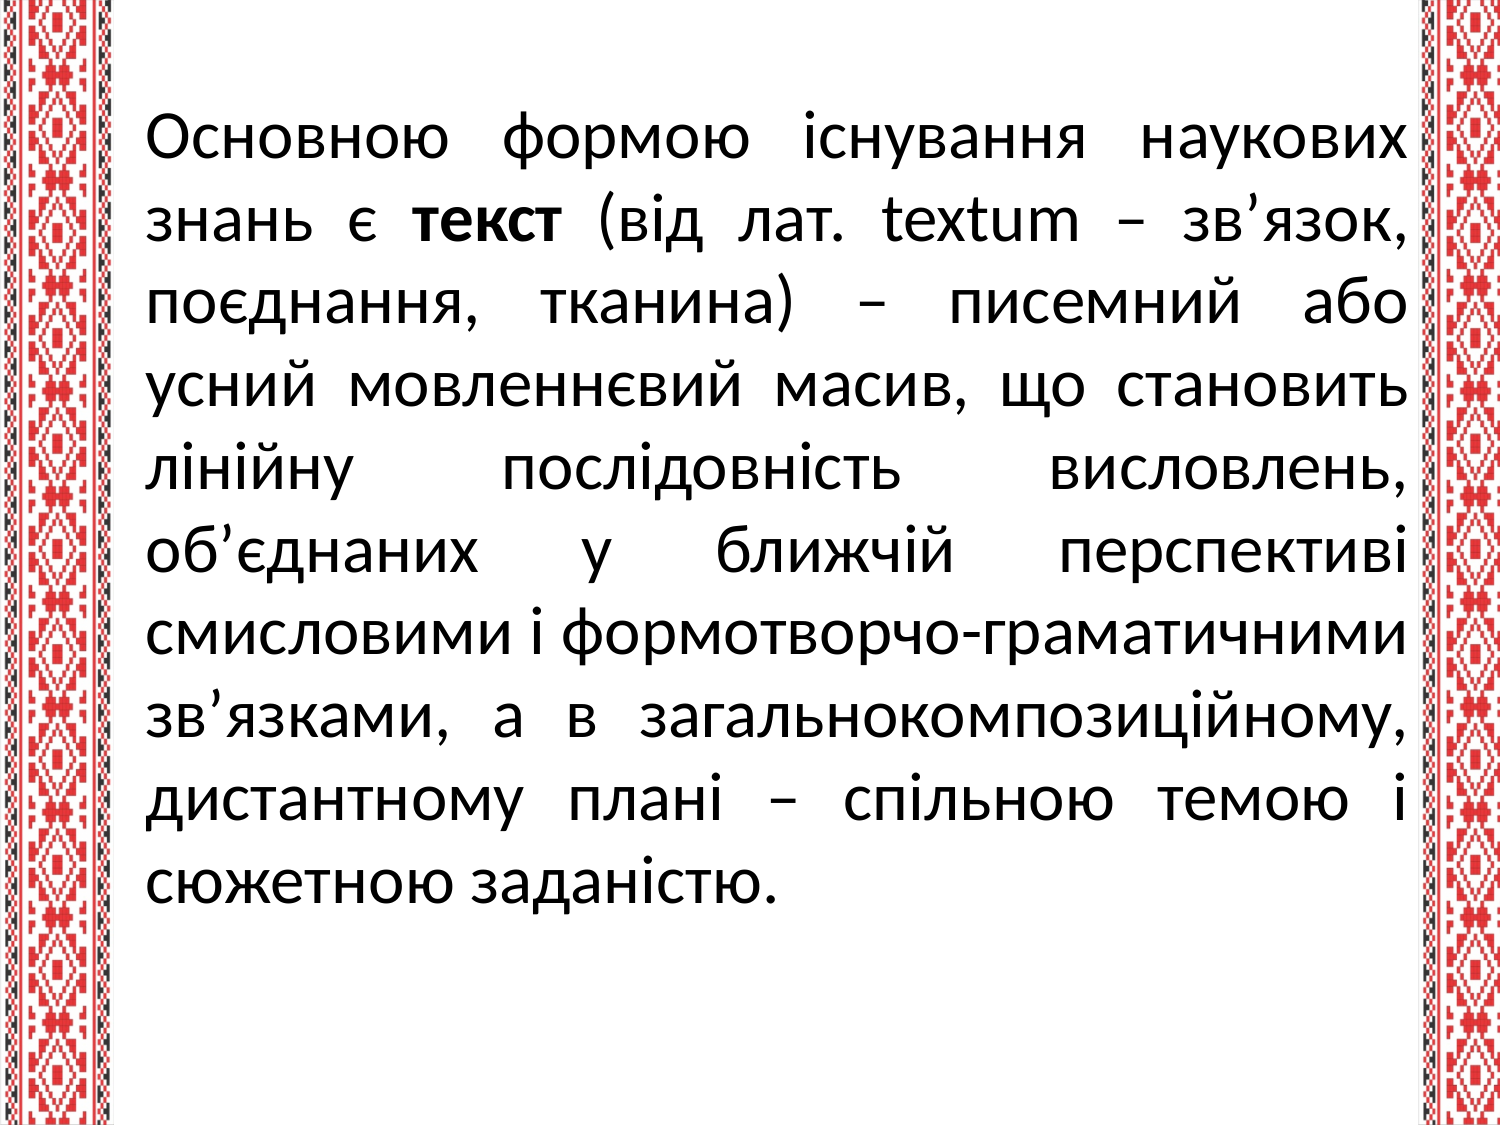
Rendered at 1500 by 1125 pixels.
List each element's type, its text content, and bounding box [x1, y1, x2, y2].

picture [0, 1, 620, 1124]
list Основною формою існування наукових знань є текст (від лат. textum – зв’язок, поєднання, тканина) – писемний або усний мовленнєвий масив, що становить лінійну послідовність висловлень, об’єднаних у ближчій перспективі смисловими і формотворчо-граматичними зв’язками, а в загальнокомпозиційному, дистантному плані – спільною темою і сюжетною заданістю. [114, 82, 1418, 1005]
picture [911, 1, 1500, 1124]
